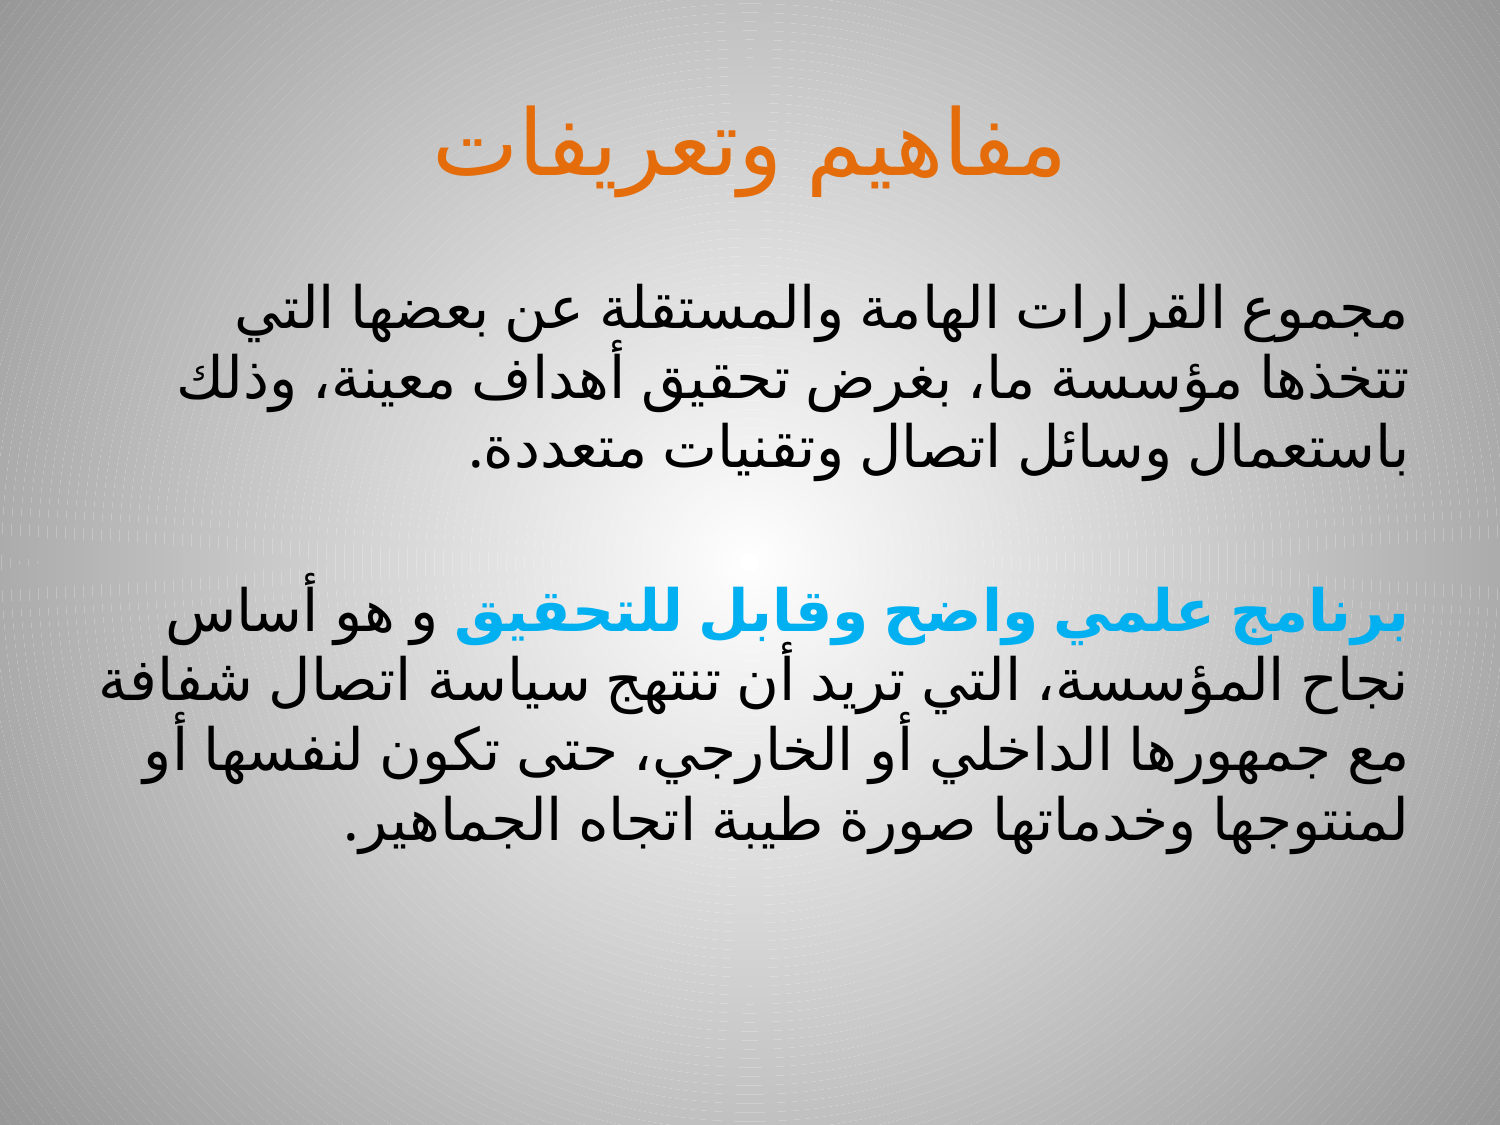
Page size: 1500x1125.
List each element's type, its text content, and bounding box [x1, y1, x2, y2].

list مجموع القرارات الهامة والمستقلة عن بعضها التي تتخذها مؤسسة ما، بغرض تحقيق أهداف معينة، وذلك باستعمال وسائل اتصال وتقنيات متعددة. برنامج علمي واضح وقابل للتحقيق و هو أساس نجاح المؤسسة، التي تريد أن تنتهج سياسة اتصال شفافة مع جمهورها الداخلي أو الخارجي، حتى تكون لنفسها أو لمنتوجها وخدماتها صورة طيبة اتجاه الجماهير. [75, 262, 1425, 1005]
title مفاهيم وتعريفات [75, 45, 1425, 233]
